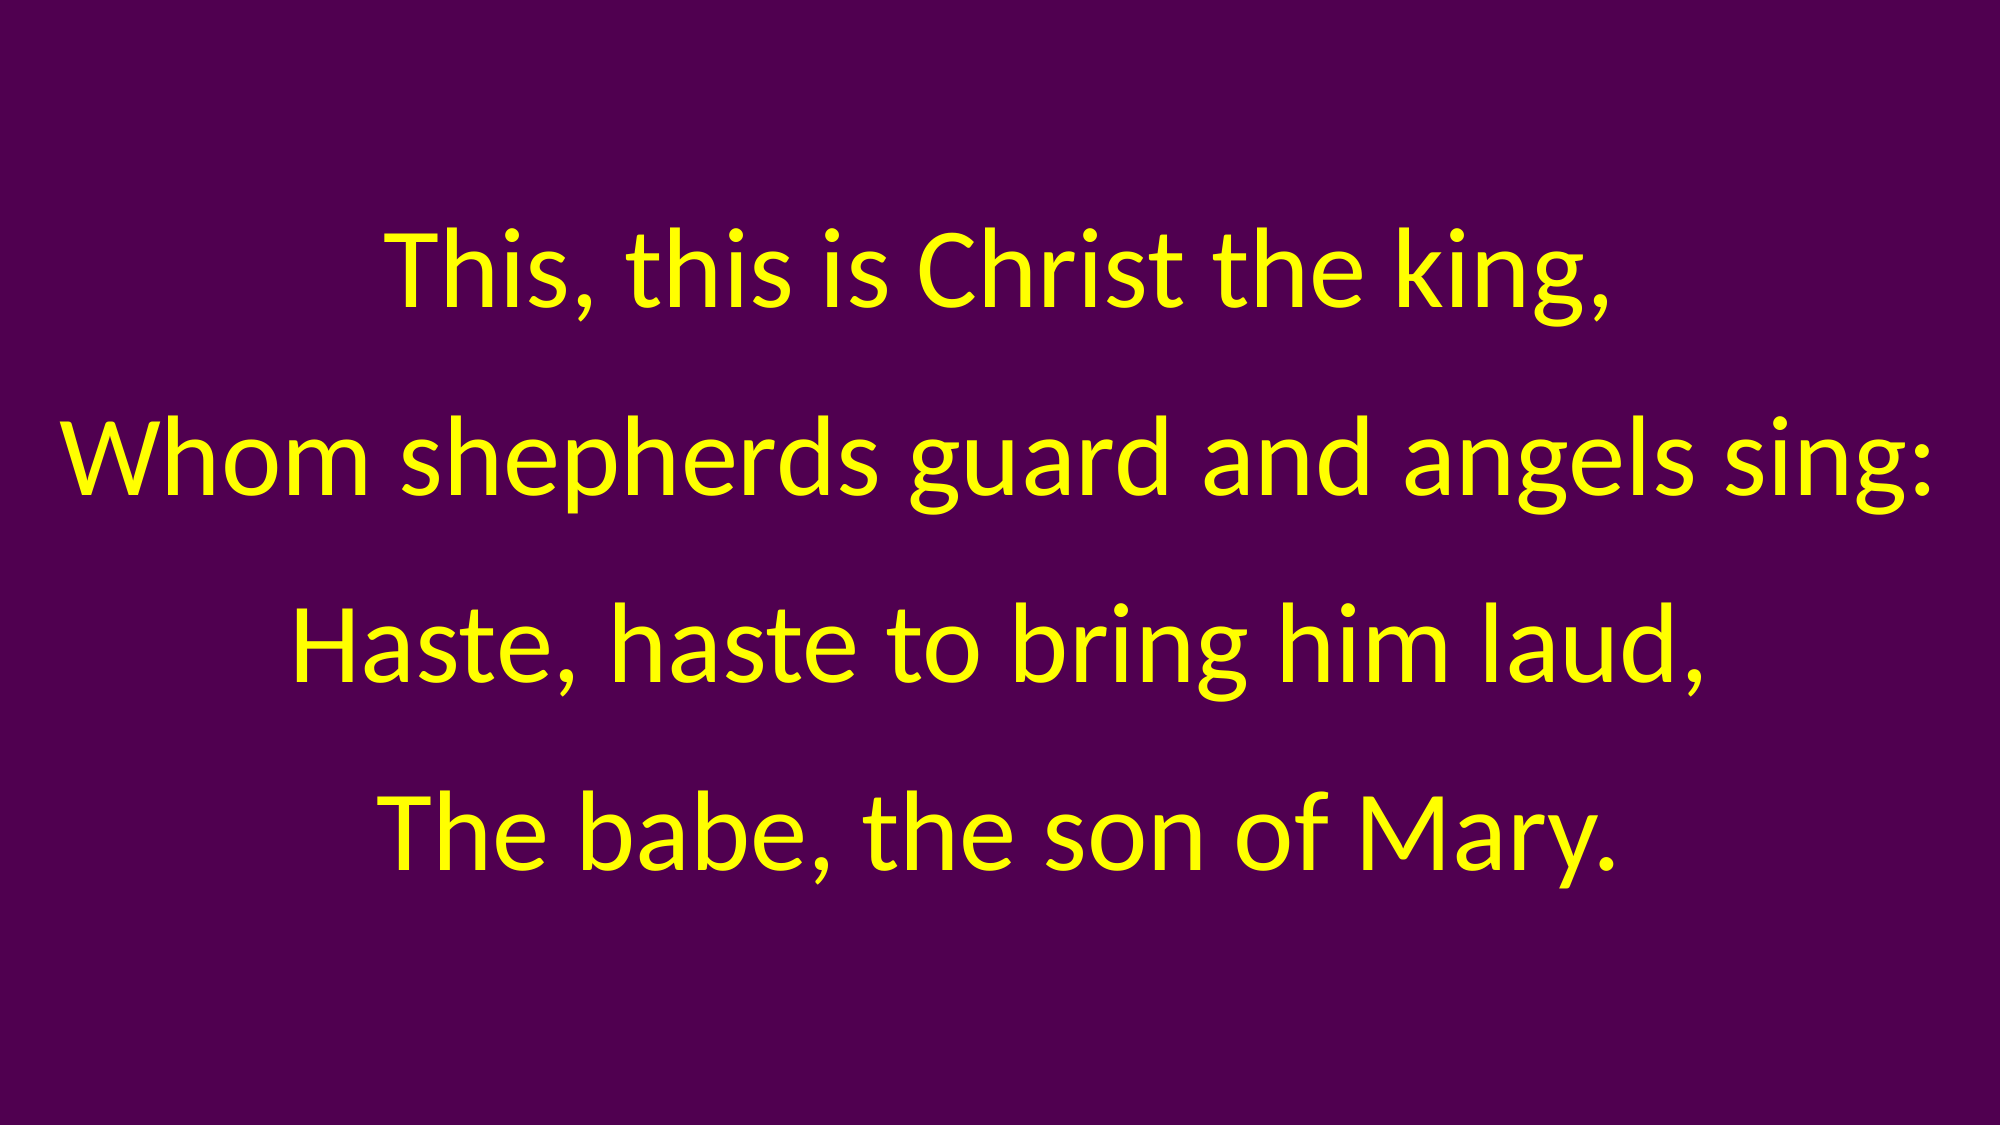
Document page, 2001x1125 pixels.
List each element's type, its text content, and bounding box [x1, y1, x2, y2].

text_box This, this is Christ the king, Whom shepherds guard and angels sing: Haste, haste to bring him laud, The babe, the son of Mary. [0, 185, 2000, 901]
